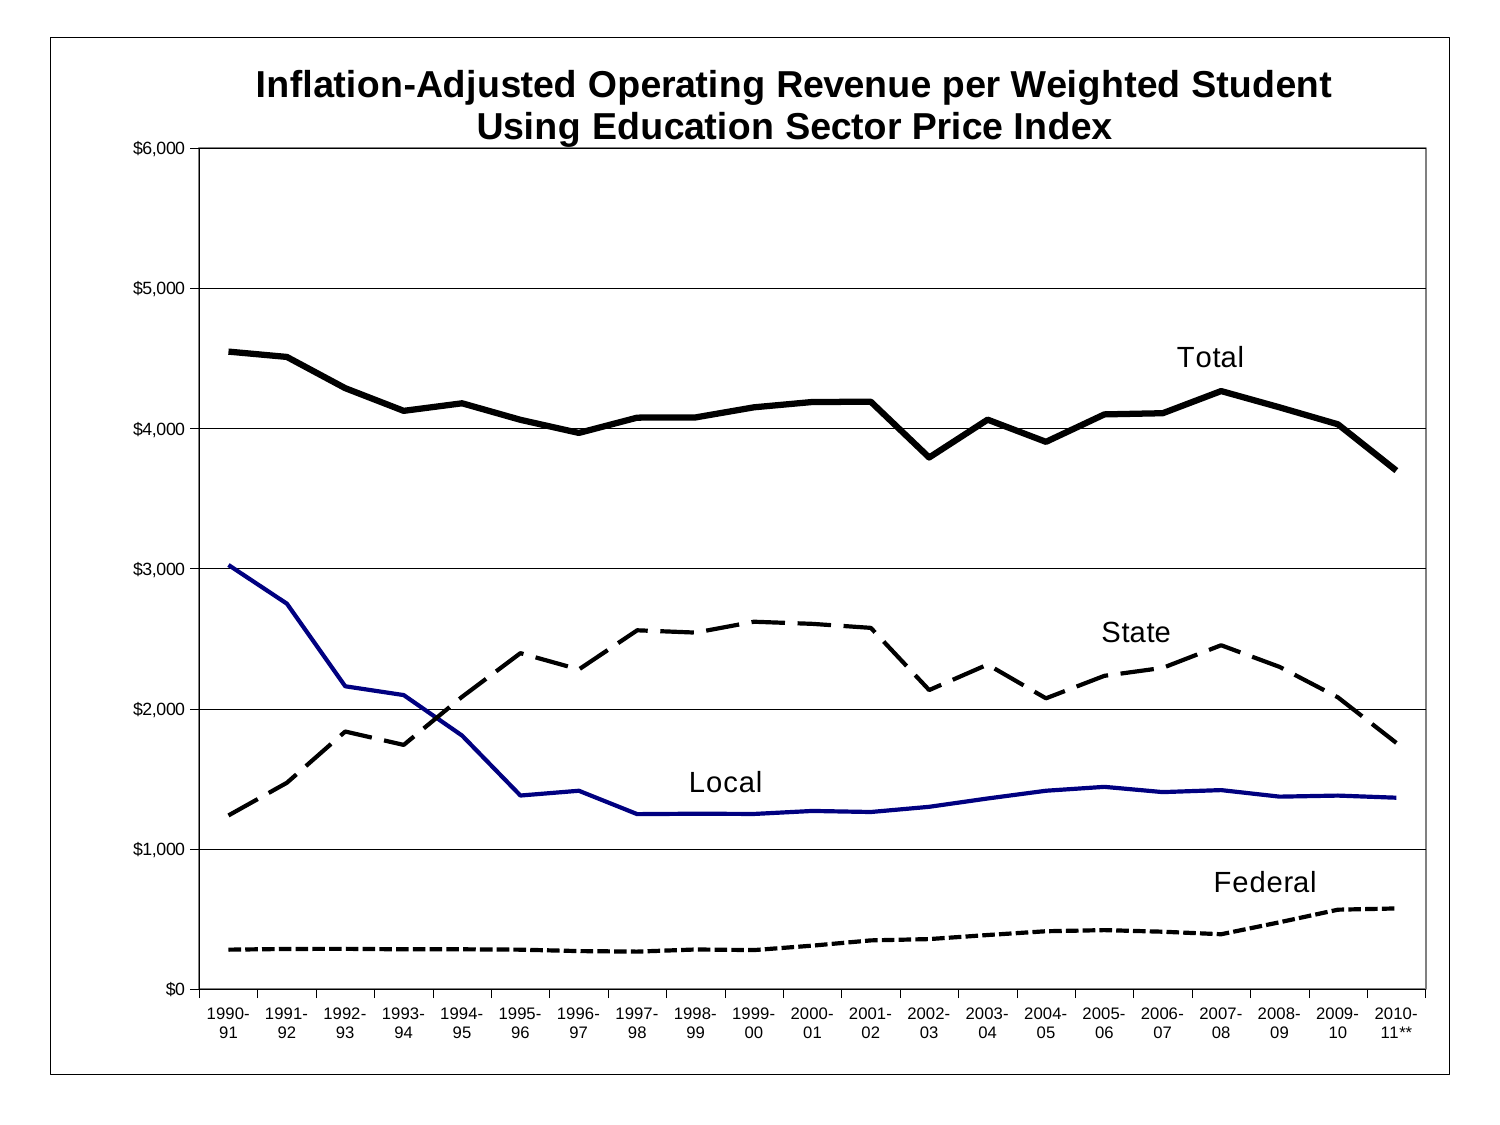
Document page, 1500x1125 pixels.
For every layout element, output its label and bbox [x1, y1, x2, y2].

chart [49, 37, 1451, 1076]
